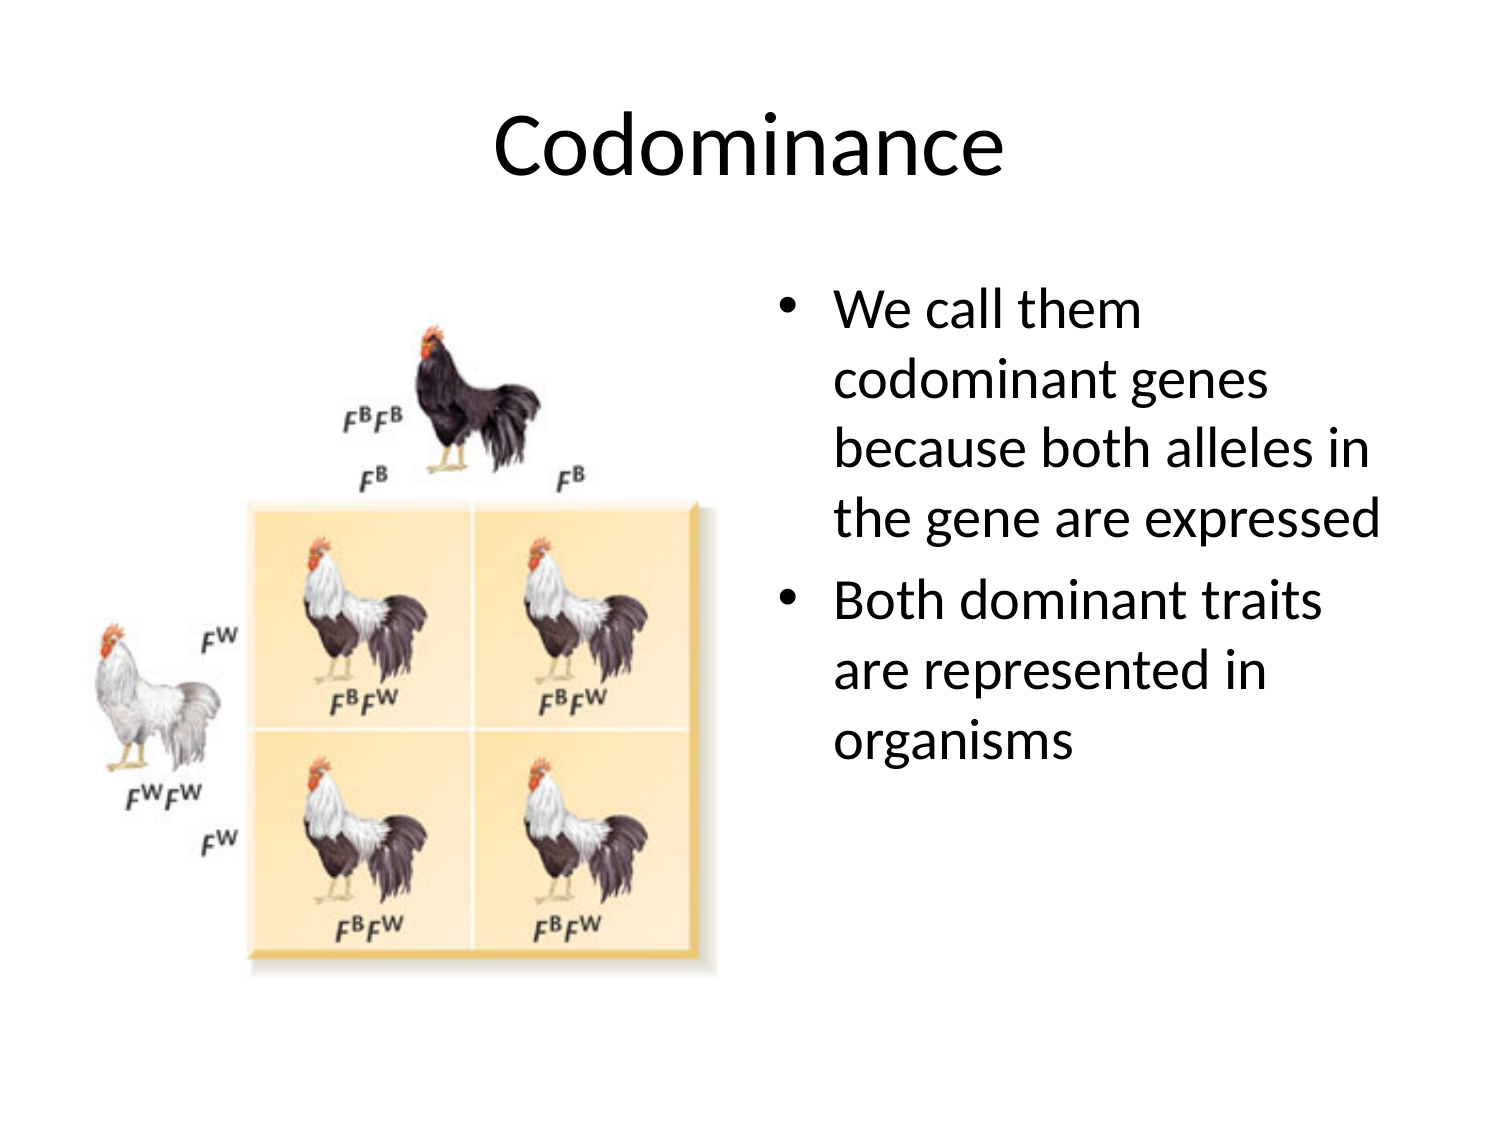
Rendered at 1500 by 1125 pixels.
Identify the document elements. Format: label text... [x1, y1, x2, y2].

title Codominance [75, 45, 1425, 233]
picture [87, 312, 727, 988]
list We call them codominant genes because both alleles in the gene are expressed Both dominant traits are represented in organisms [762, 262, 1425, 1005]
